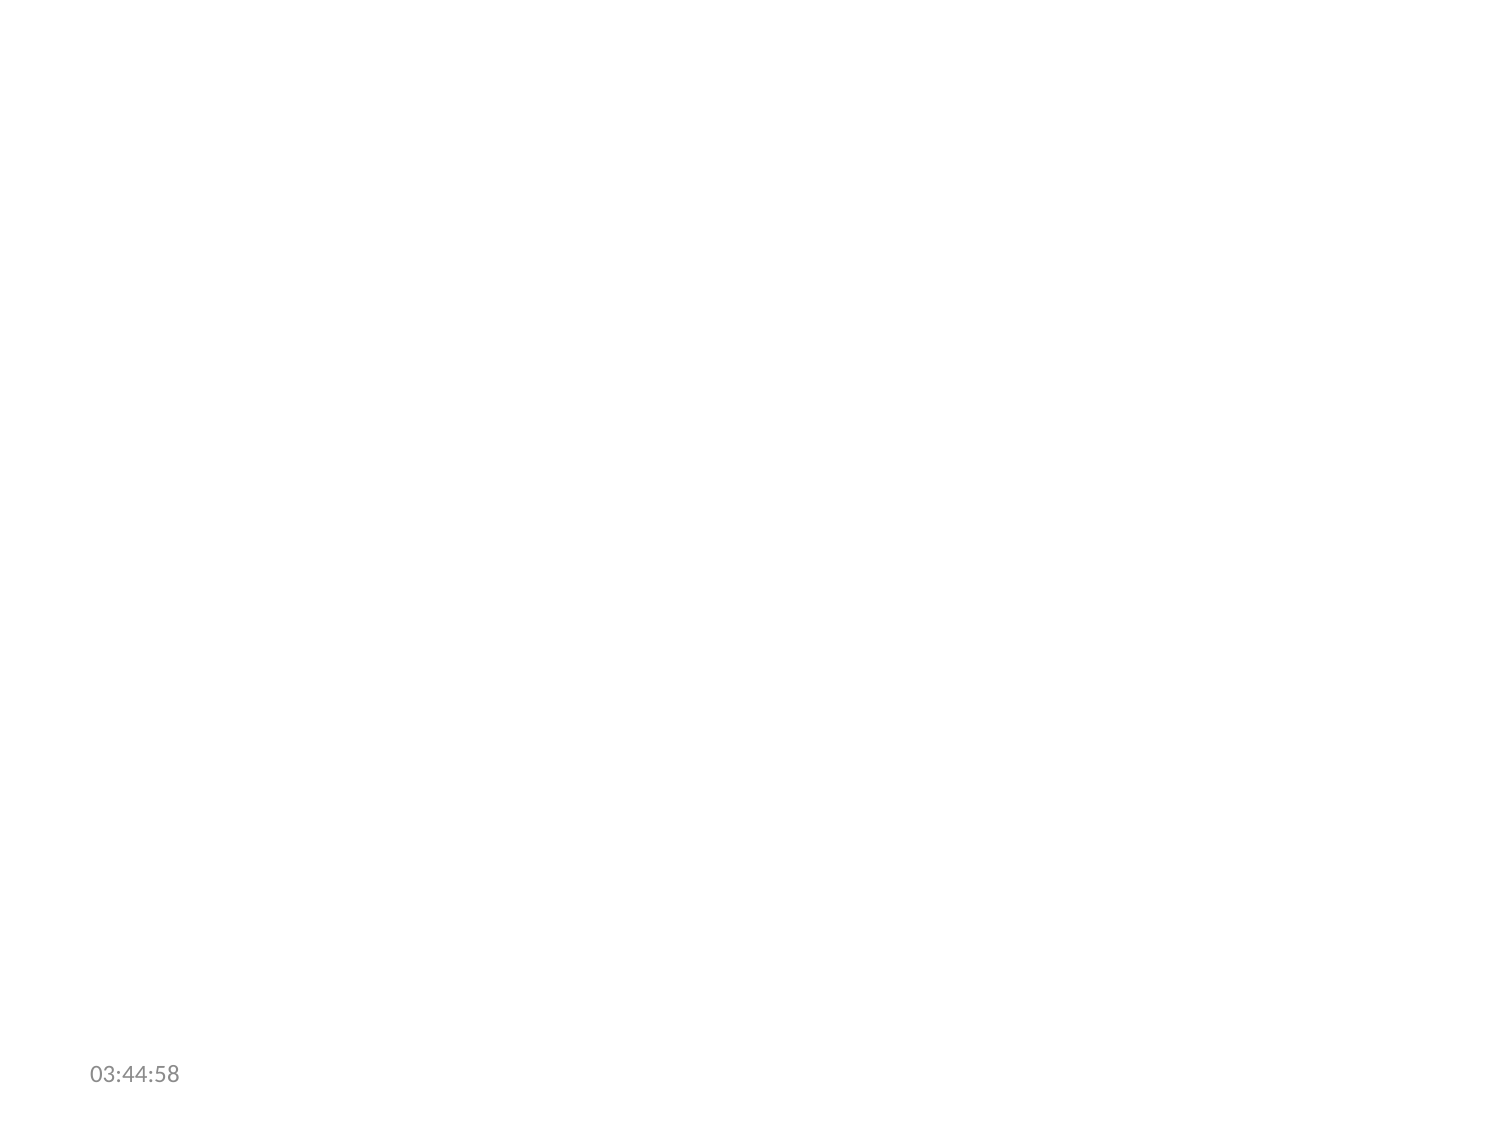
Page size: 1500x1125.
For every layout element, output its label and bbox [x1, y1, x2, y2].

slide_number [75, 1042, 425, 1103]
